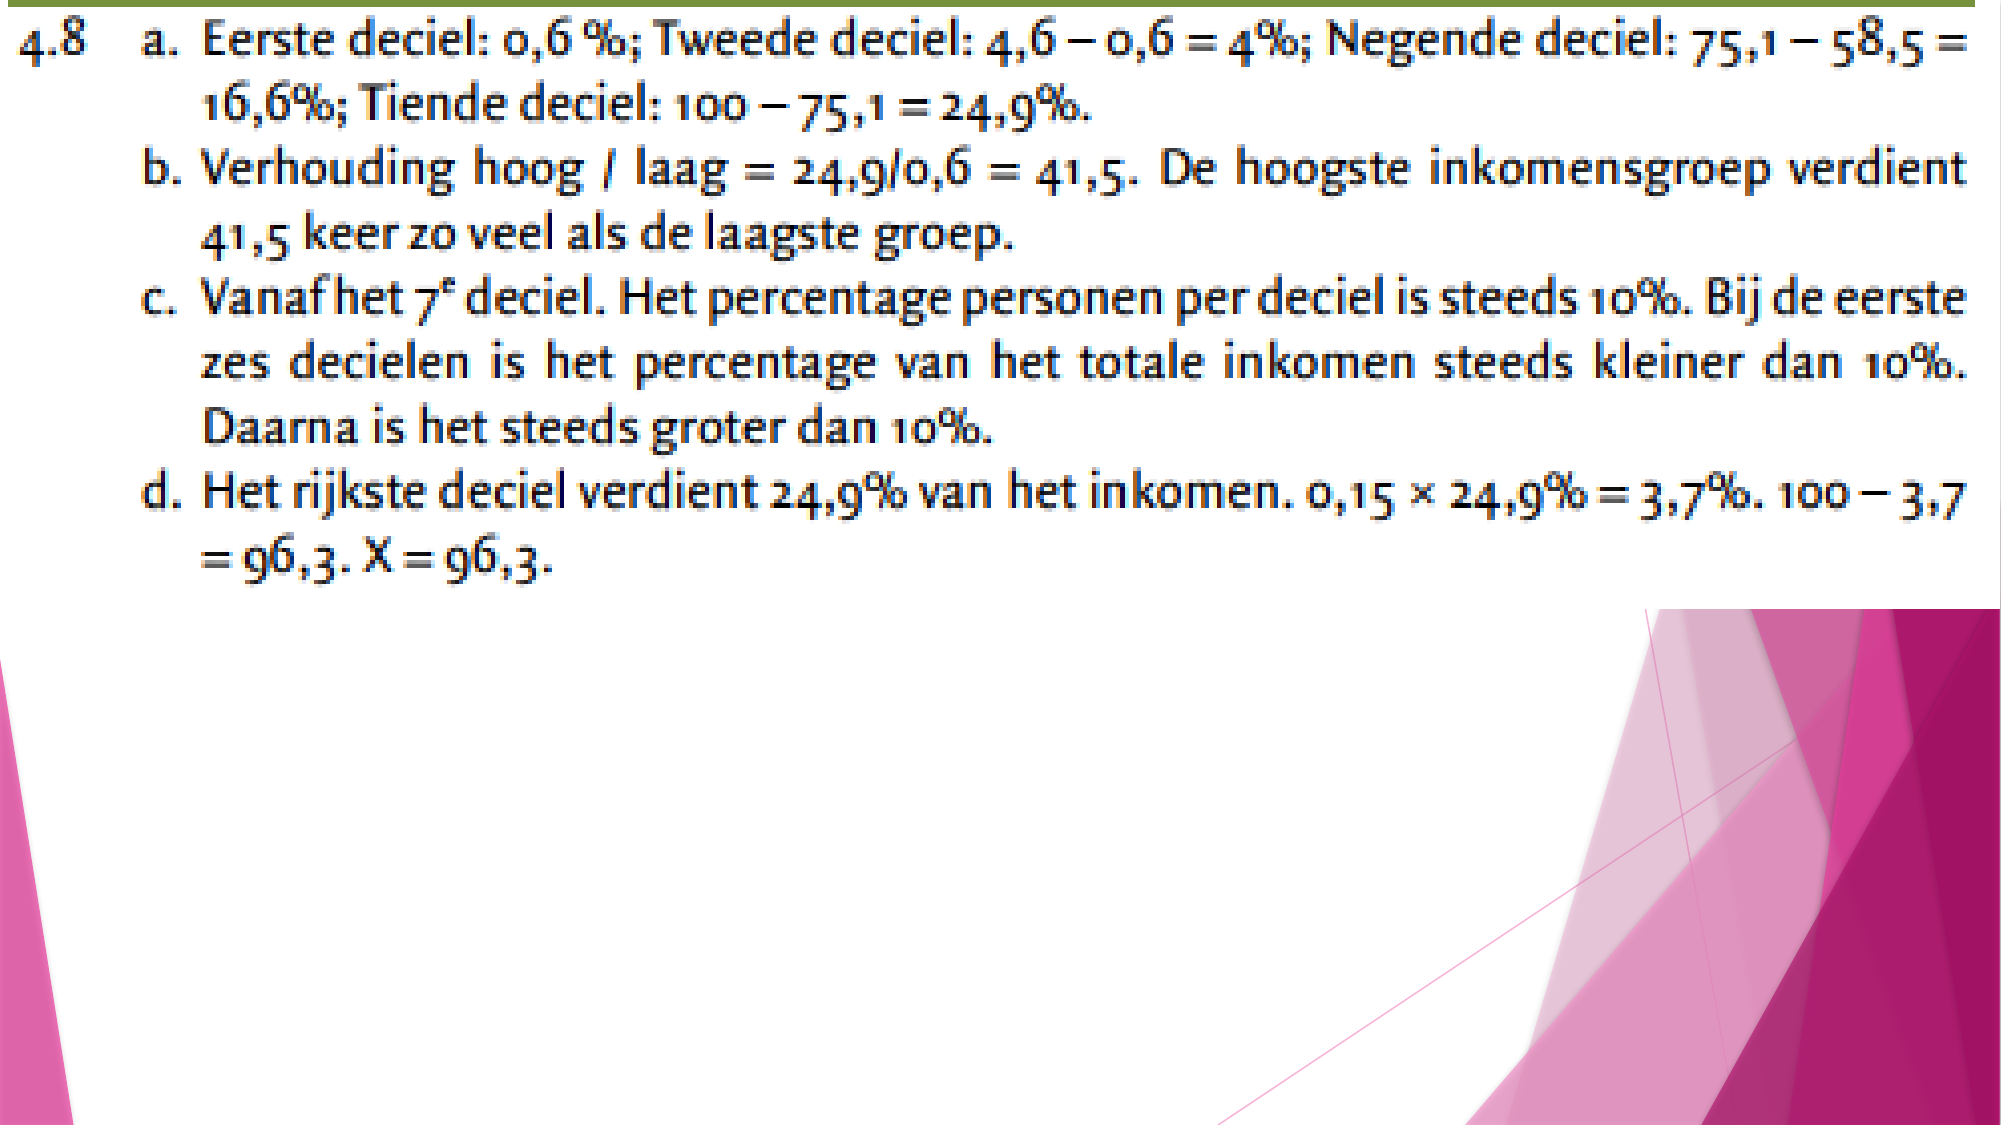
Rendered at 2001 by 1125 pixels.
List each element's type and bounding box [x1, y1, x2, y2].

picture [0, 0, 2000, 610]
